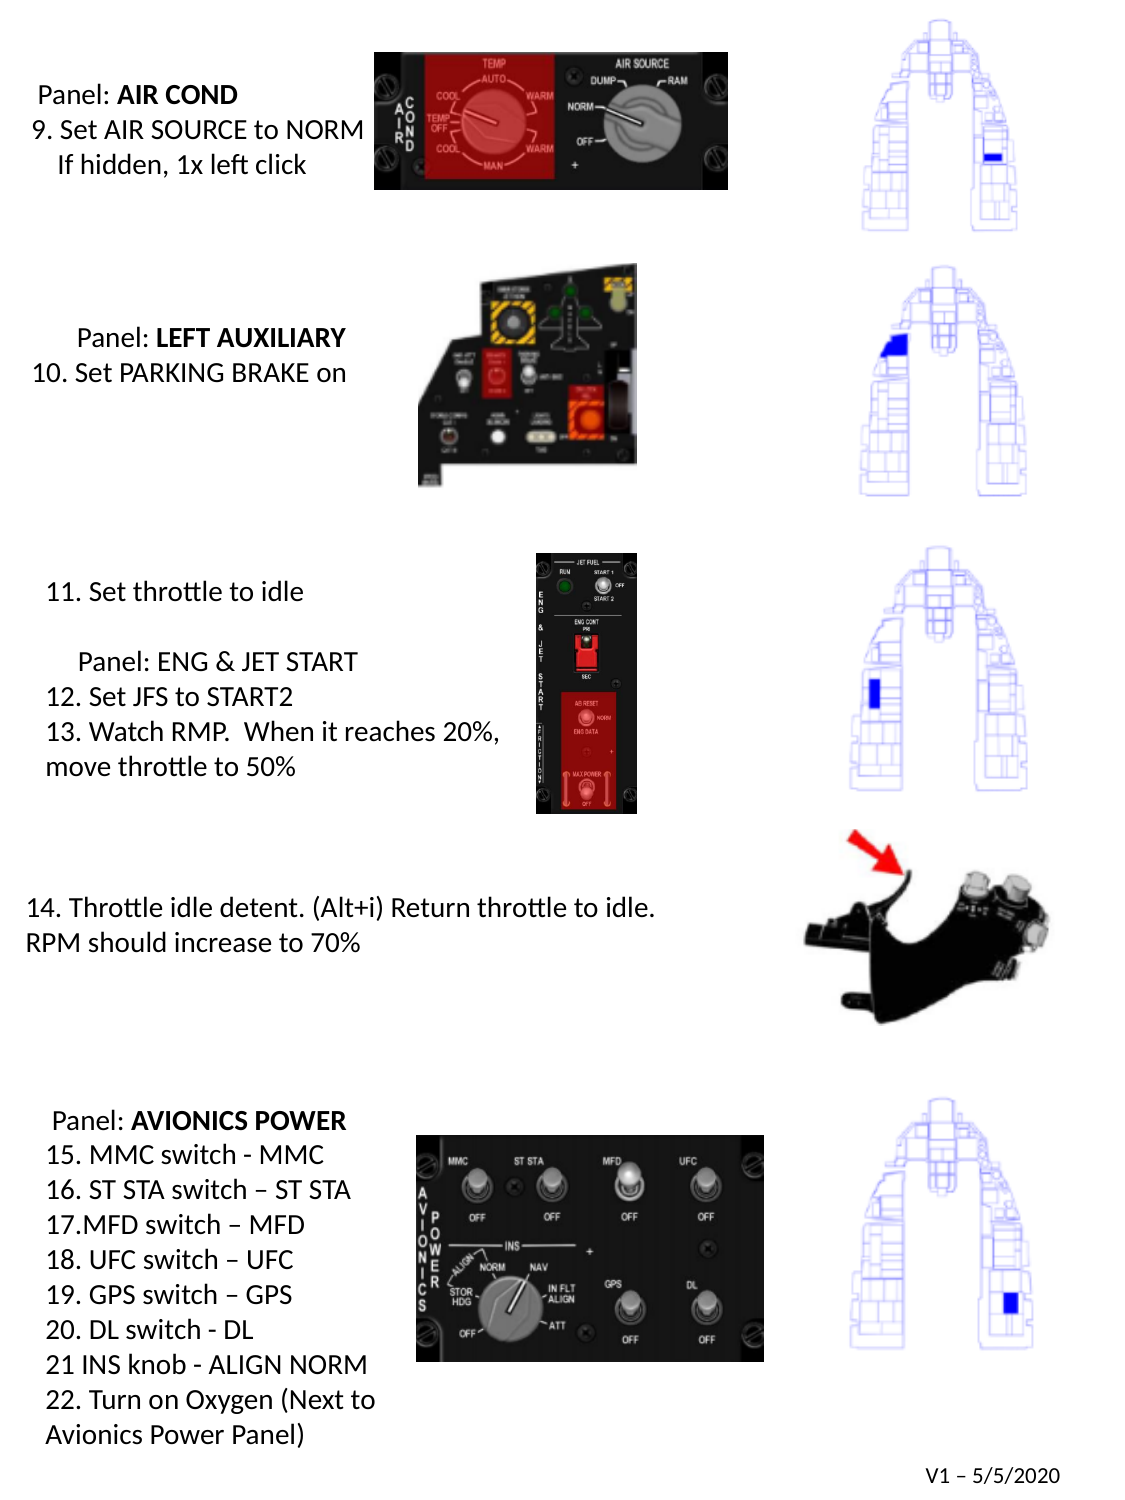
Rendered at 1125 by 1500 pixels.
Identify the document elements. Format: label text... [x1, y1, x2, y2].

text_box V1 – 5/5/2020 [910, 1452, 1125, 1496]
picture [418, 263, 637, 492]
picture [847, 255, 1039, 512]
text_box Panel: AVIONICS POWER 15. MMC switch - MMC 16. ST STA switch – ST STA 17.MFD switch – MFD 18. UFC switch – UFC 19. GPS switch – GPS 20. DL switch - DL 21 INS knob - ALIGN NORM 22. Turn on Oxygen (Next to Avionics Power Panel) [30, 1093, 438, 1458]
picture [374, 52, 728, 190]
text_box 14. Throttle idle detent. (Alt+i) Return throttle to idle. RPM should increase to 70% [10, 850, 712, 966]
picture [789, 829, 1062, 1026]
picture [416, 1135, 764, 1362]
text_box 11. Set throttle to idle Panel: ENG & JET START 12. Set JFS to START2 13. Watch RMP. When it reaches 20%, move throttle to 50% [30, 565, 536, 790]
text_box Panel: LEFT AUXILIARY 10. Set PARKING BRAKE on [16, 310, 375, 396]
picture [837, 1093, 1043, 1371]
text_box Panel: AIR COND 9. Set AIR SOURCE to NORM If hidden, 1x left click [16, 68, 374, 188]
picture [837, 537, 1037, 797]
picture [854, 6, 1024, 236]
picture [536, 553, 637, 814]
